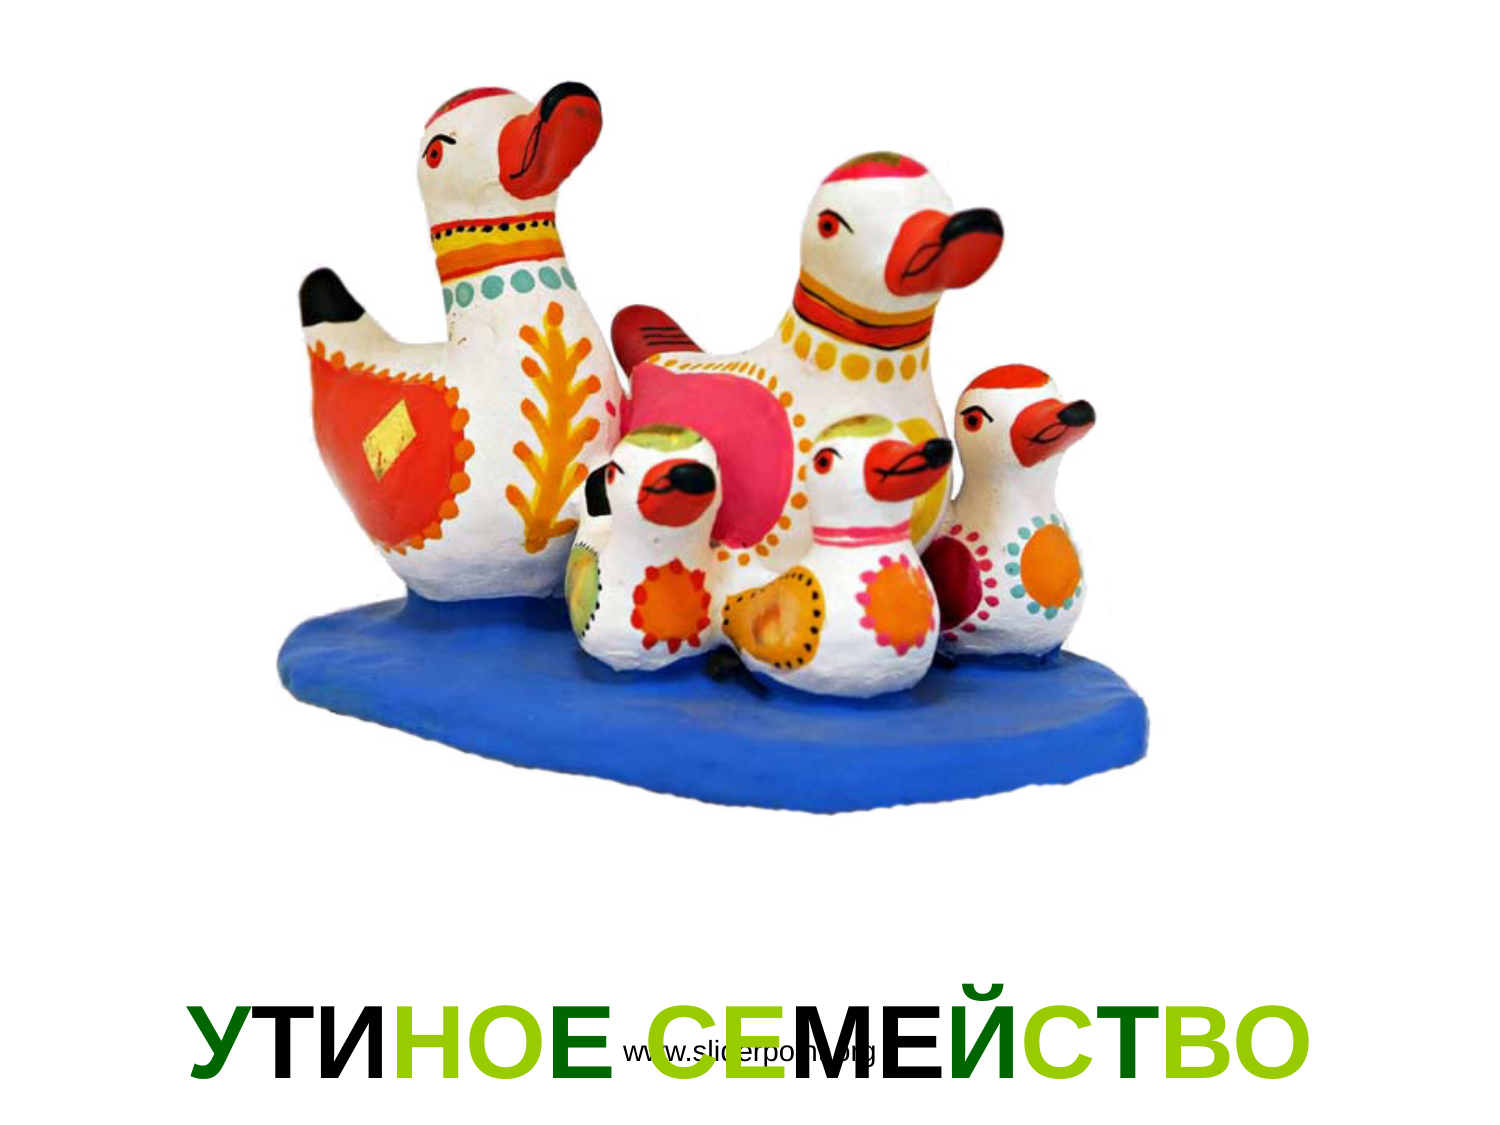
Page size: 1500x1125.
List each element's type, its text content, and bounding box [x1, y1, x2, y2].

picture [262, 37, 1188, 874]
text_box УТИНОЕ СЕМЕЙСТВО [0, 948, 1500, 1124]
footer www.sliderpoint.org [512, 1024, 988, 1103]
